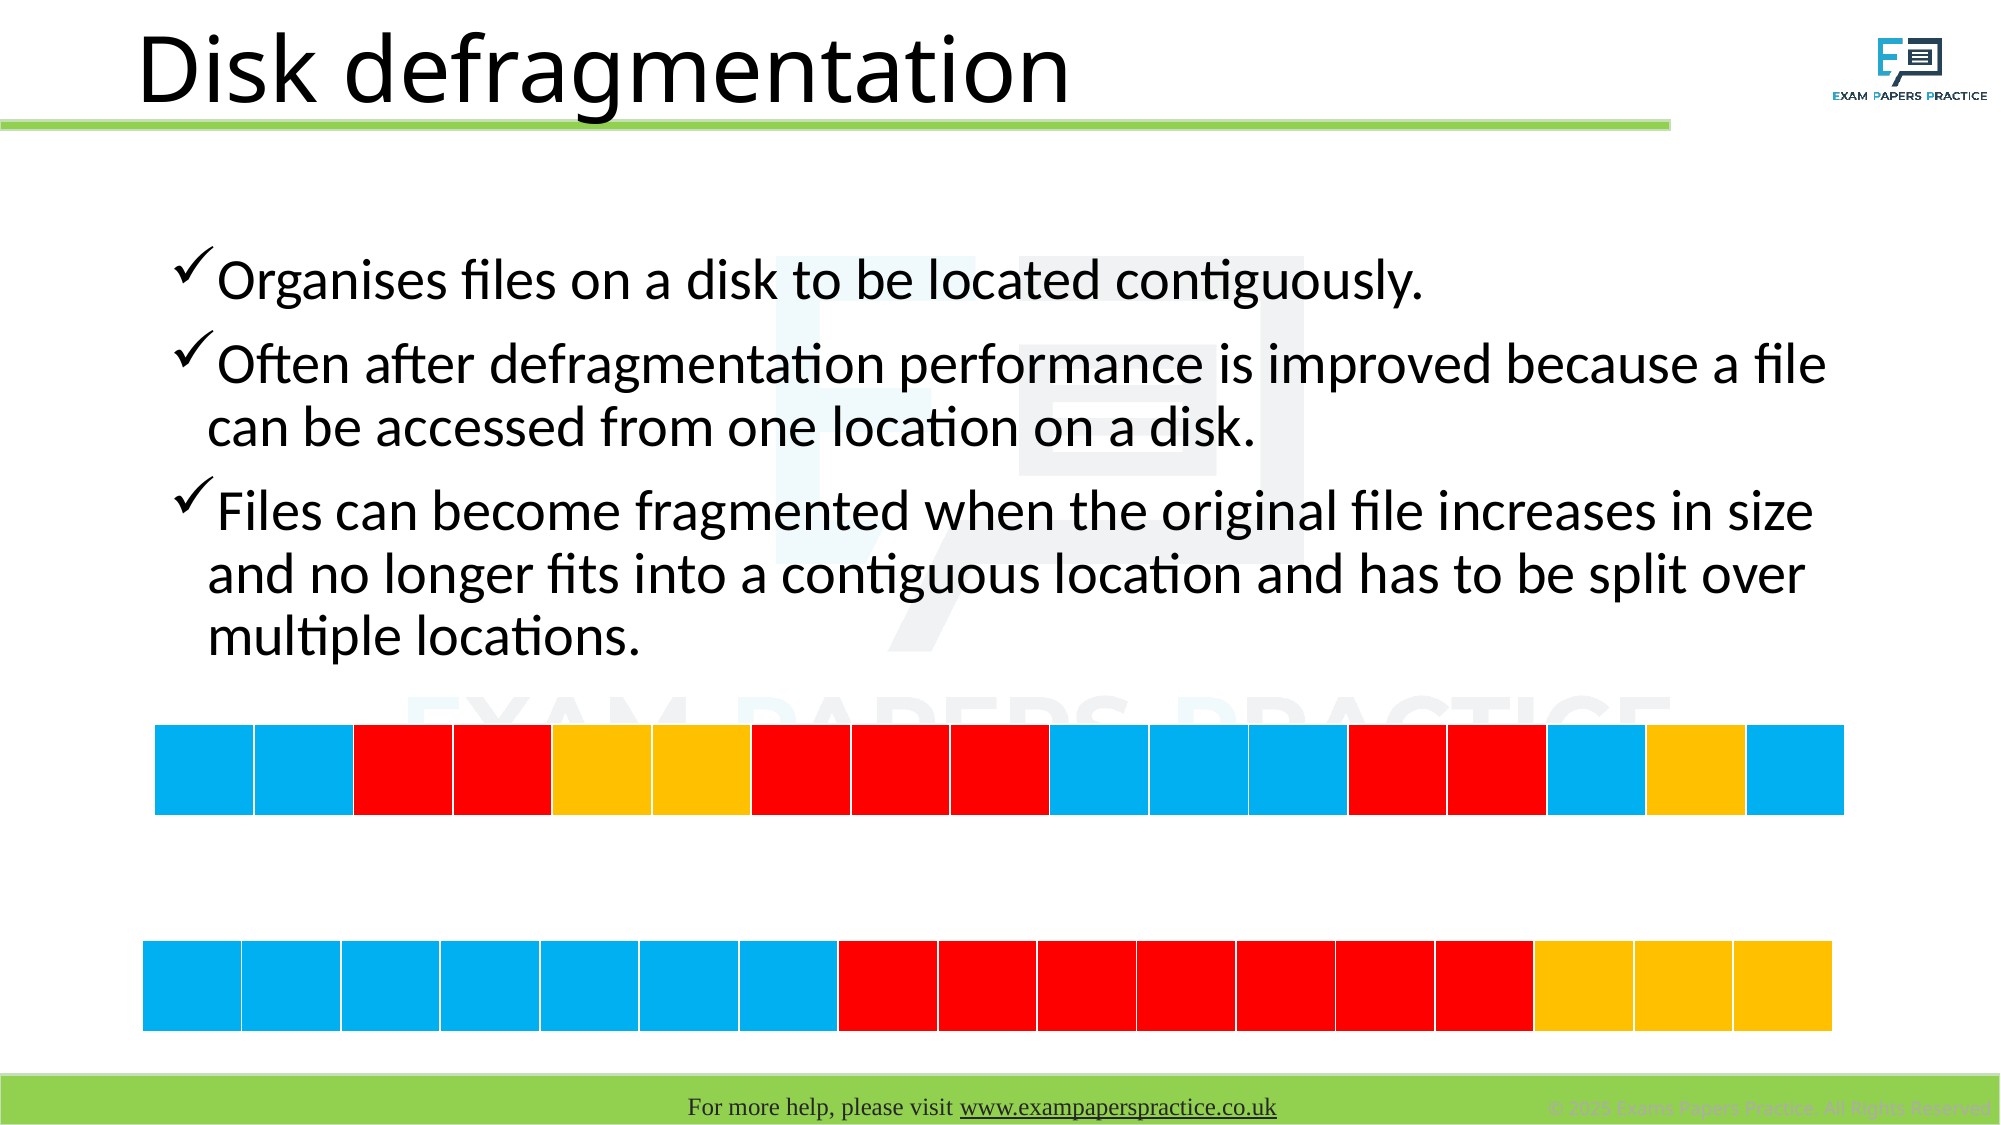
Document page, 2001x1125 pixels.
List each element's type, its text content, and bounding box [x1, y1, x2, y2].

table_header [553, 725, 651, 815]
table_header [541, 941, 638, 1031]
table_header [951, 725, 1049, 815]
table_header [653, 725, 750, 815]
table_header [1734, 941, 1832, 1031]
table_header [1038, 941, 1136, 1031]
table_header [1349, 725, 1446, 815]
table_header [1237, 941, 1335, 1031]
table_header [1150, 725, 1248, 815]
table_header [1336, 941, 1434, 1031]
table_header [640, 941, 738, 1031]
table_header [354, 725, 452, 815]
table_header [1050, 725, 1148, 815]
list Organises files on a disk to be located contiguously. Often after defragmentation performance is improved because a file can be accessed from one location on a disk. Files can become fragmented when the original file increases in size and no longer fits into a contiguous location and has to be split over multiple locations. [154, 242, 1880, 987]
table_header [1647, 725, 1745, 815]
table_header [441, 941, 539, 1031]
table_header [1635, 941, 1732, 1031]
table_header [1448, 725, 1546, 815]
table_header [454, 725, 551, 815]
table_header [143, 941, 241, 1031]
table_header [740, 941, 837, 1031]
table_header [155, 725, 253, 815]
table_header [1747, 725, 1844, 815]
title Disk defragmentation [120, 0, 1846, 182]
table_header [752, 725, 850, 815]
table_header [342, 941, 439, 1031]
table_header [242, 941, 340, 1031]
table_header [1436, 941, 1533, 1031]
table_header [255, 725, 353, 815]
table_header [839, 941, 937, 1031]
table_header [1137, 941, 1235, 1031]
table_header [1249, 725, 1347, 815]
table_header [939, 941, 1036, 1031]
table_header [1548, 725, 1645, 815]
table_header [852, 725, 949, 815]
table_header [1535, 941, 1633, 1031]
